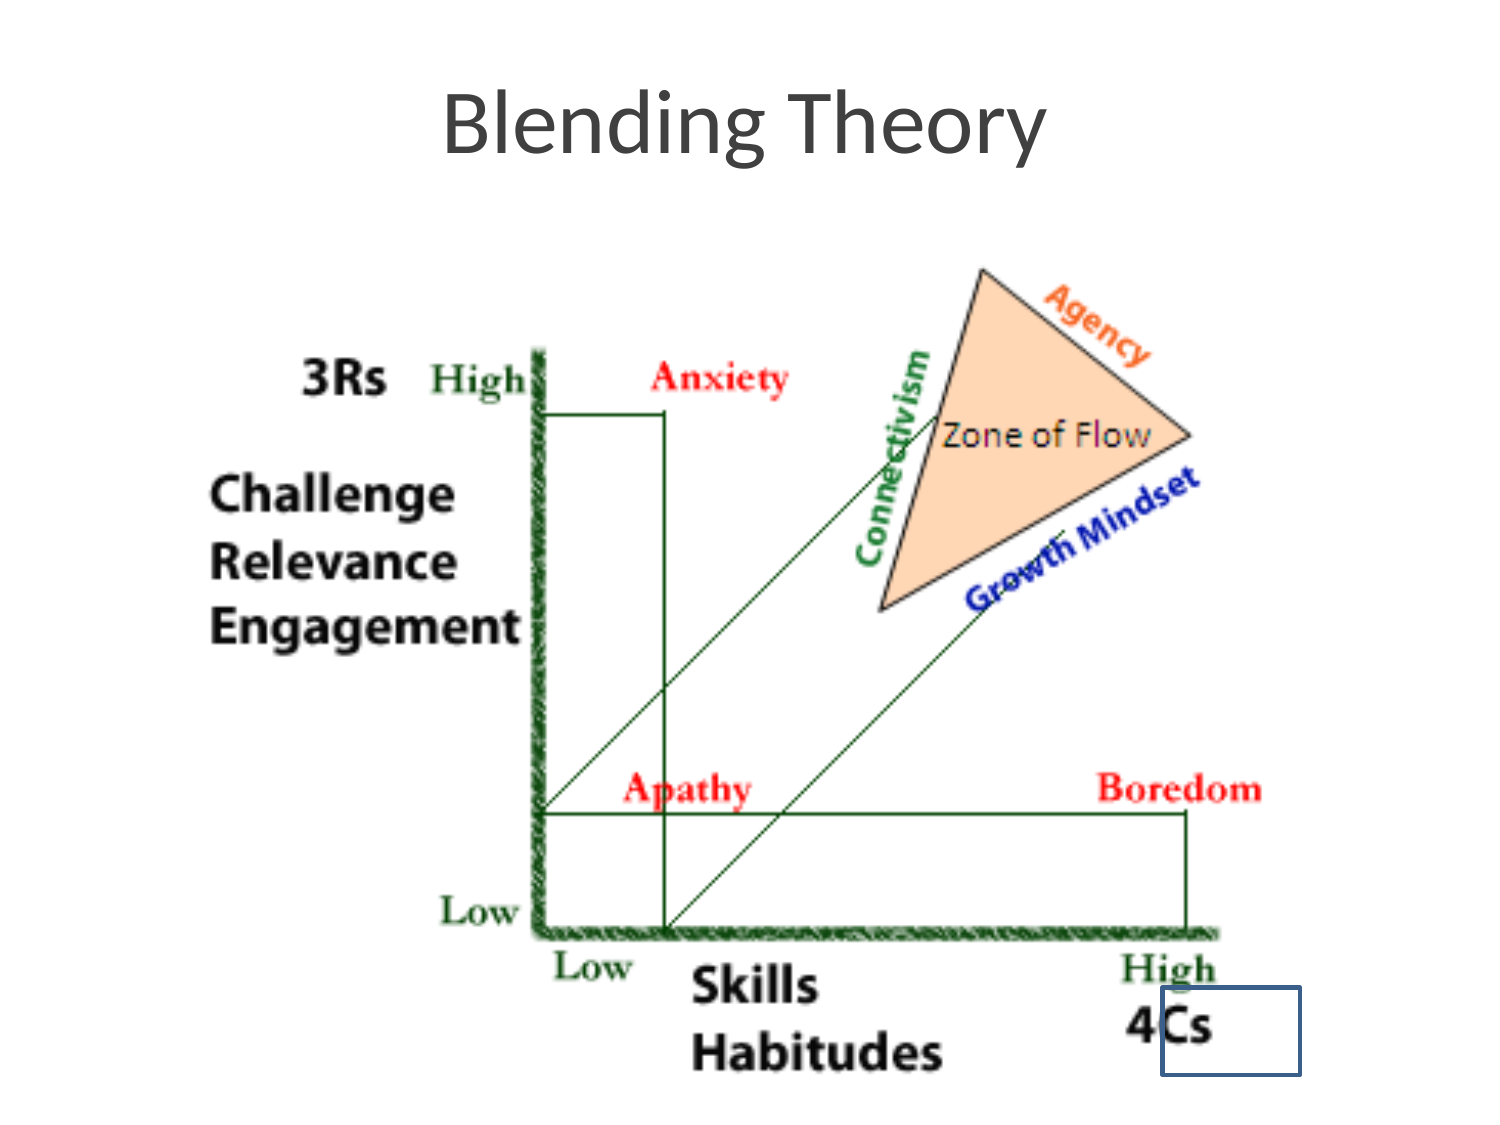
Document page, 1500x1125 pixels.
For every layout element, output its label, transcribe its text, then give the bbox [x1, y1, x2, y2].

title Blending Theory [70, 46, 1421, 188]
picture [162, 224, 1373, 1125]
